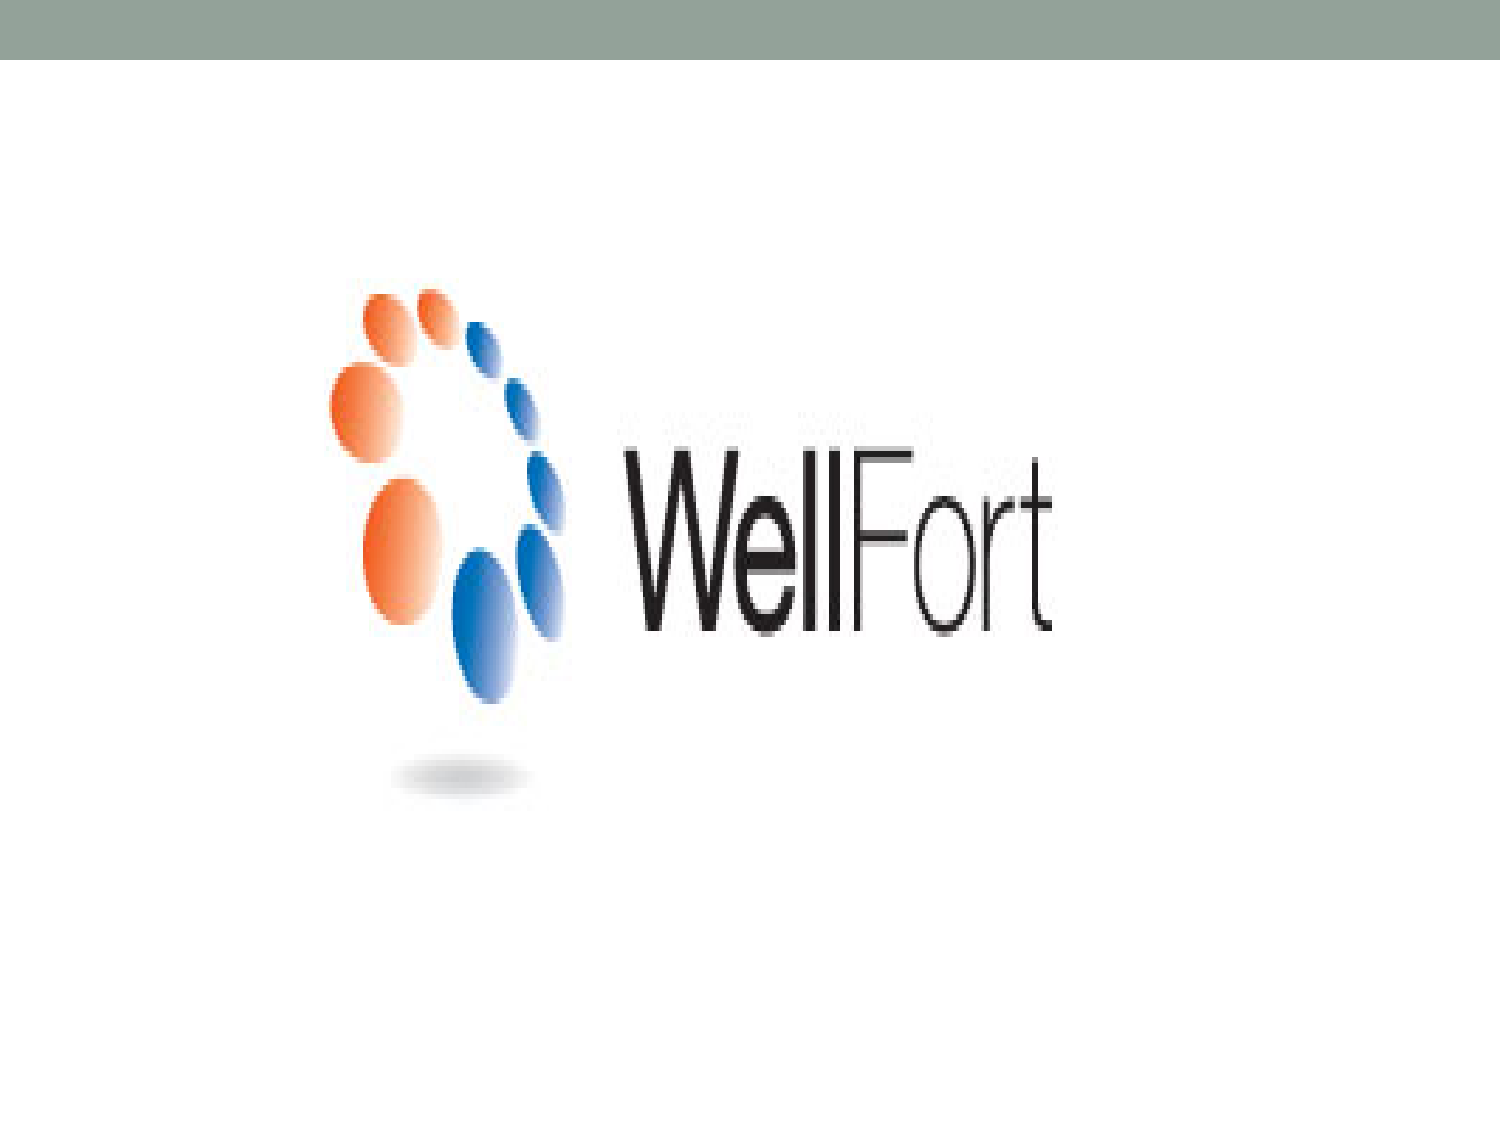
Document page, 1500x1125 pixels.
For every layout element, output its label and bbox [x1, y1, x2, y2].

picture [324, 278, 1058, 811]
